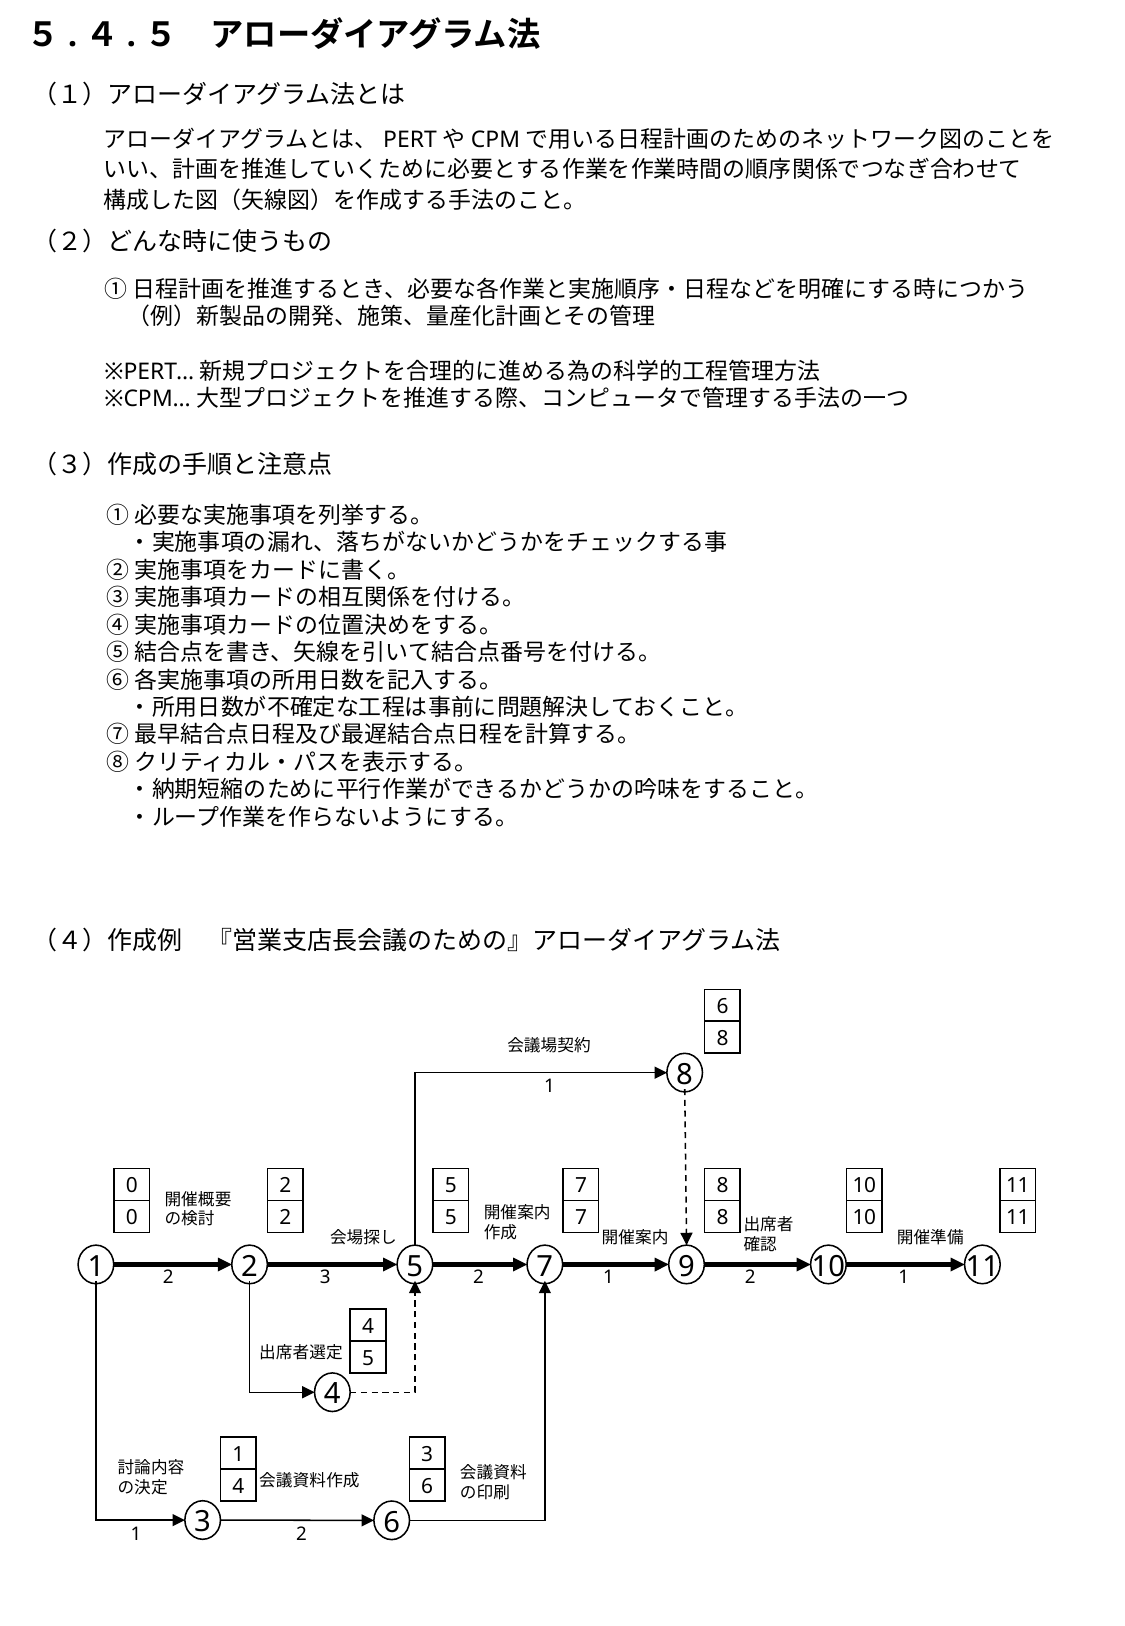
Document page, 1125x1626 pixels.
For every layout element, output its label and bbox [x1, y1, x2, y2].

text_box [17, 70, 1094, 263]
text_box [17, 917, 882, 963]
text_box [89, 266, 1067, 419]
text_box [77, 989, 1036, 1553]
text_box [17, 441, 789, 487]
text_box [11, 5, 716, 61]
text_box [91, 492, 834, 865]
